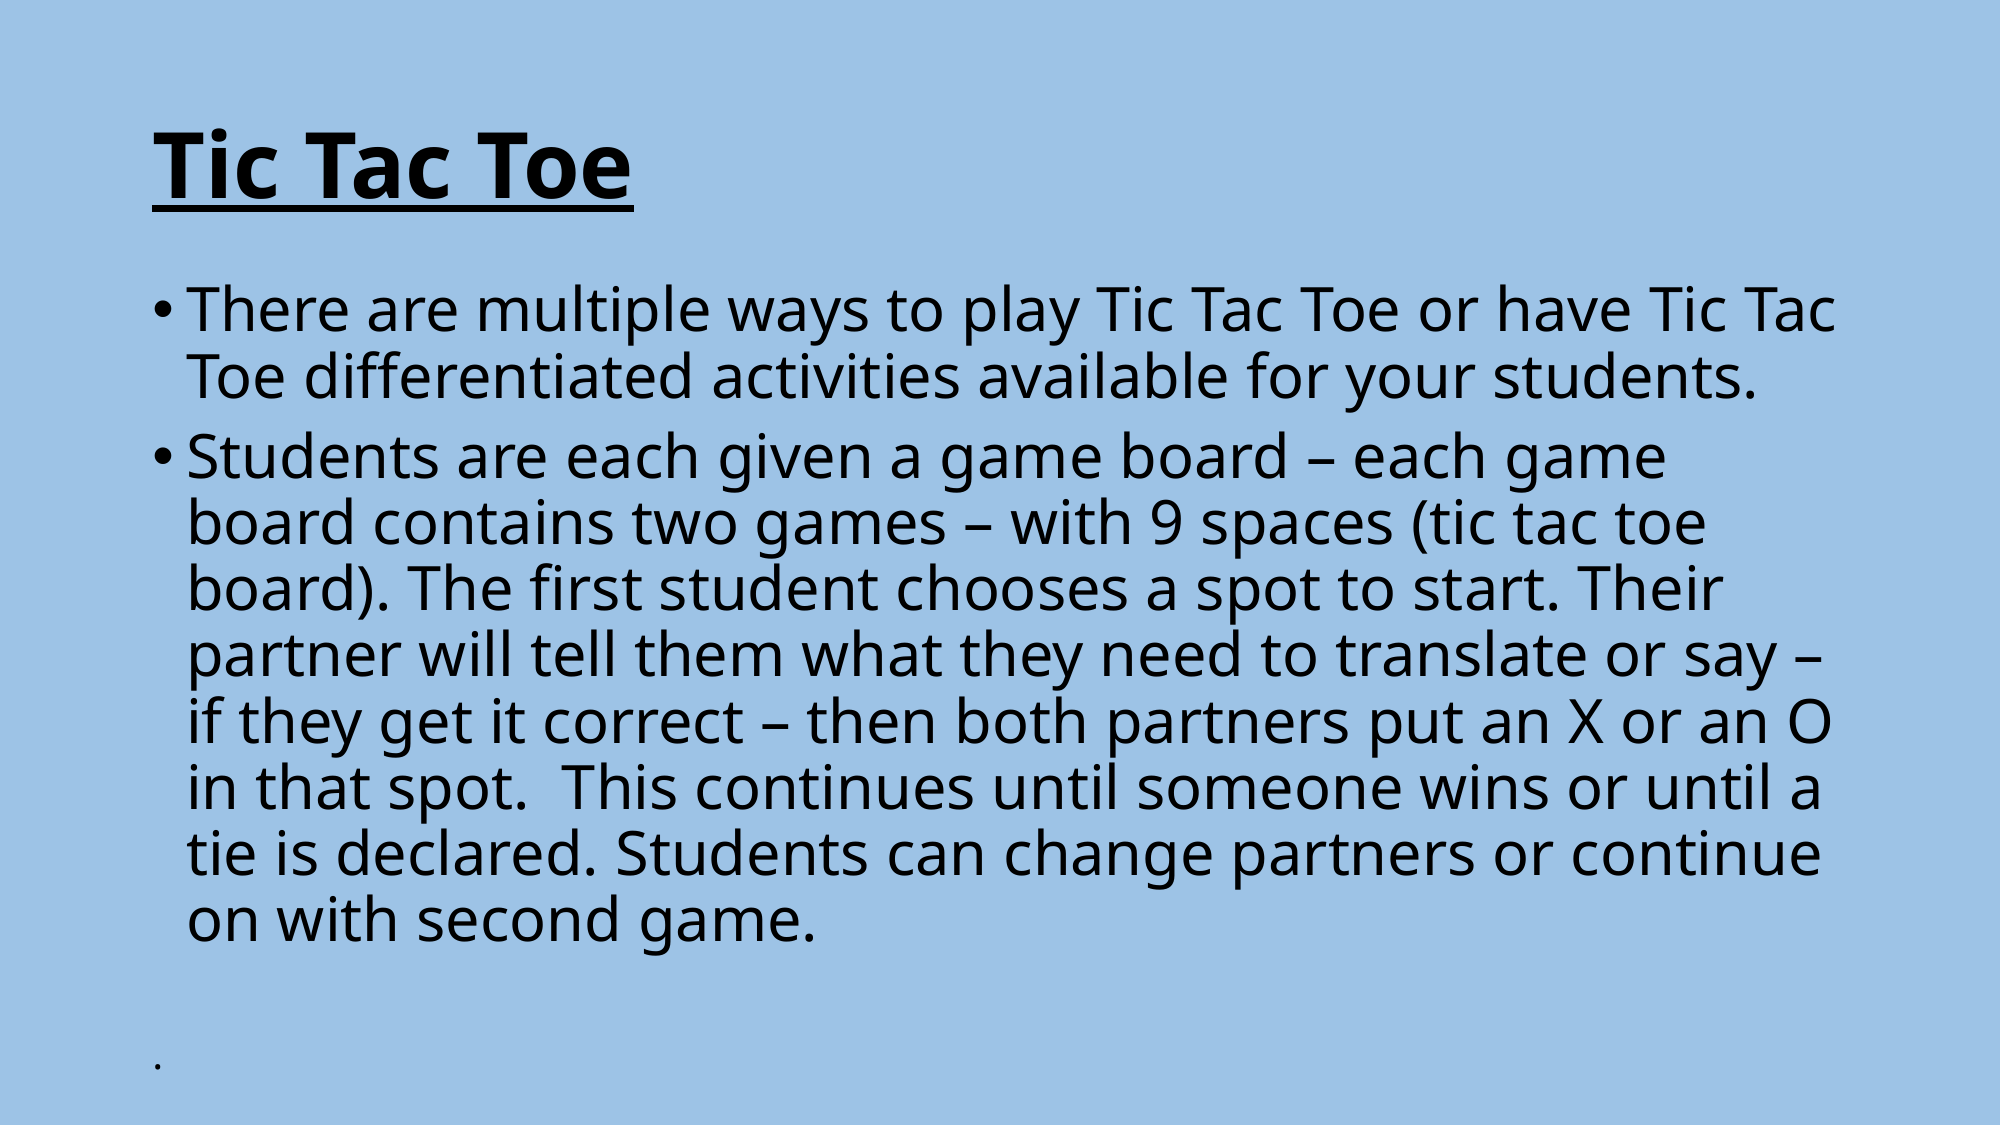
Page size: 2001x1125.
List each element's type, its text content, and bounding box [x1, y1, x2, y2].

list There are multiple ways to play Tic Tac Toe or have Tic Tac Toe differentiated activities available for your students. Students are each given a game board – each game board contains two games – with 9 spaces (tic tac toe board). The first student chooses a spot to start. Their partner will tell them what they need to translate or say – if they get it correct – then both partners put an X or an O in that spot. This continues until someone wins or until a tie is declared. Students can change partners or continue on with second game. . [137, 271, 1863, 1125]
title Tic Tac Toe [137, 59, 1863, 271]
